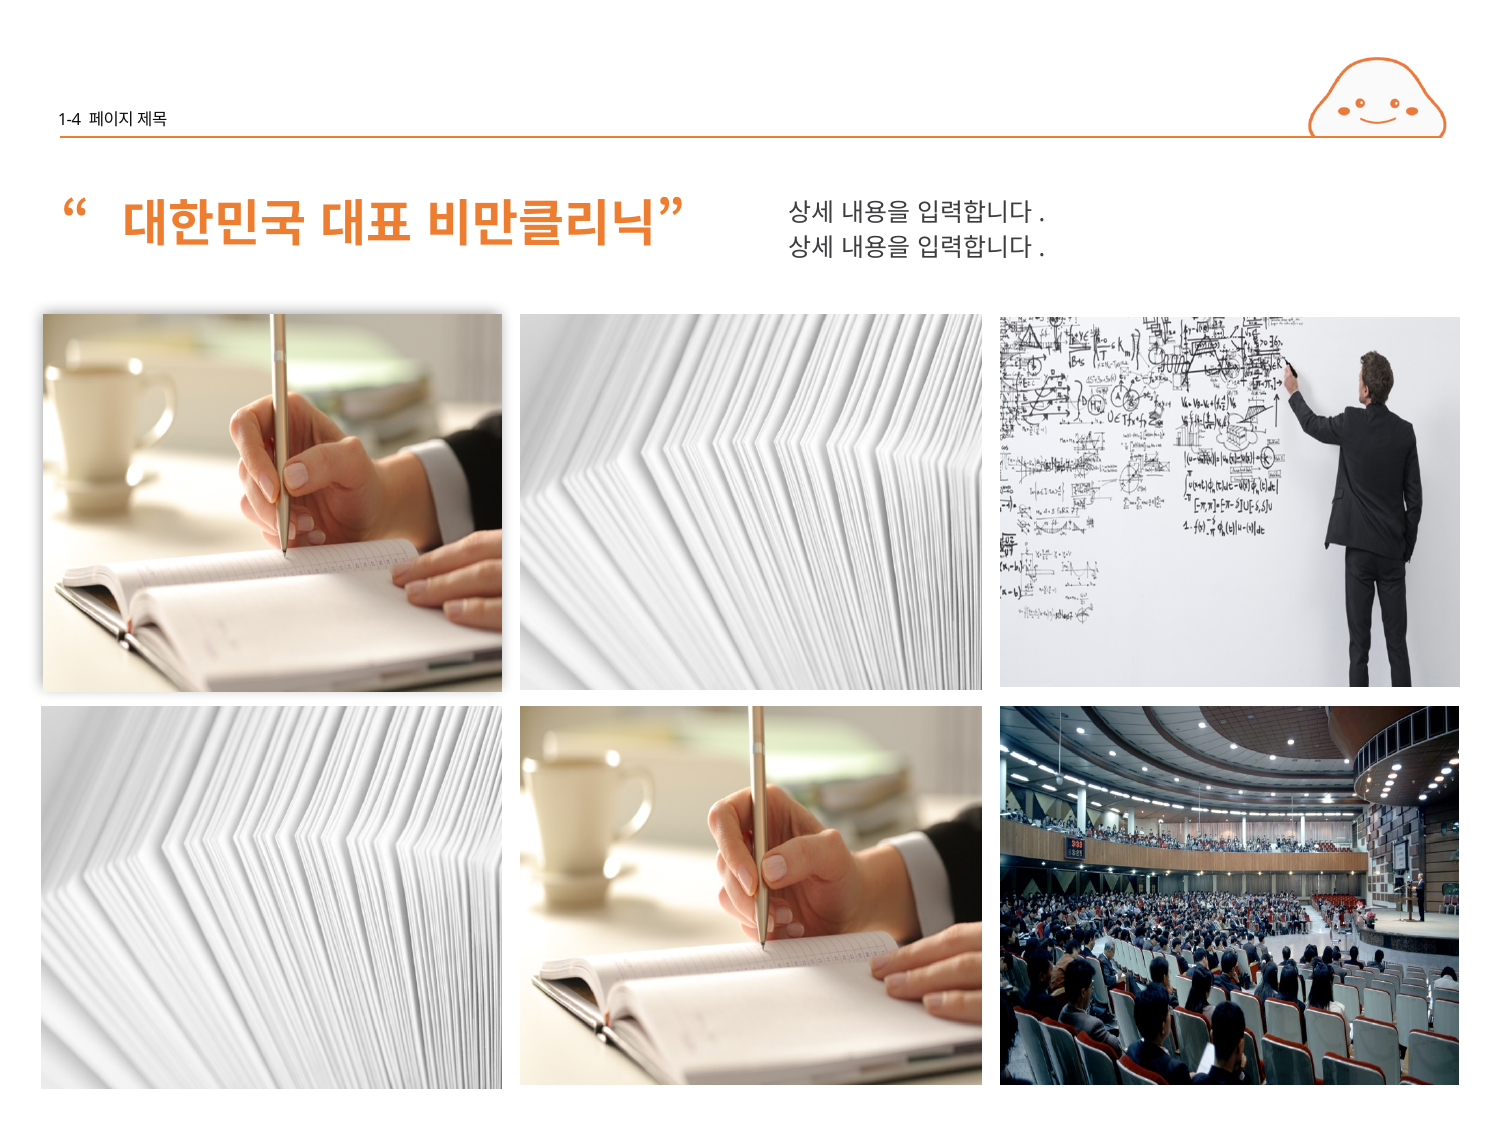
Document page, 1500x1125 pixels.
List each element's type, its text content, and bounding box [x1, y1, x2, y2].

picture [40, 706, 502, 1089]
picture [1000, 316, 1460, 687]
text_box 1-4 페이지 제목 [43, 101, 303, 137]
text_box “대한민국 대표 비만클리닉” [46, 184, 750, 317]
picture [42, 314, 502, 692]
picture [519, 314, 983, 690]
picture [1000, 706, 1459, 1096]
picture [519, 706, 983, 1086]
picture [1258, 0, 1495, 138]
text_box 상세 내용을 입력합니다. 상세 내용을 입력합니다. [773, 189, 1475, 288]
